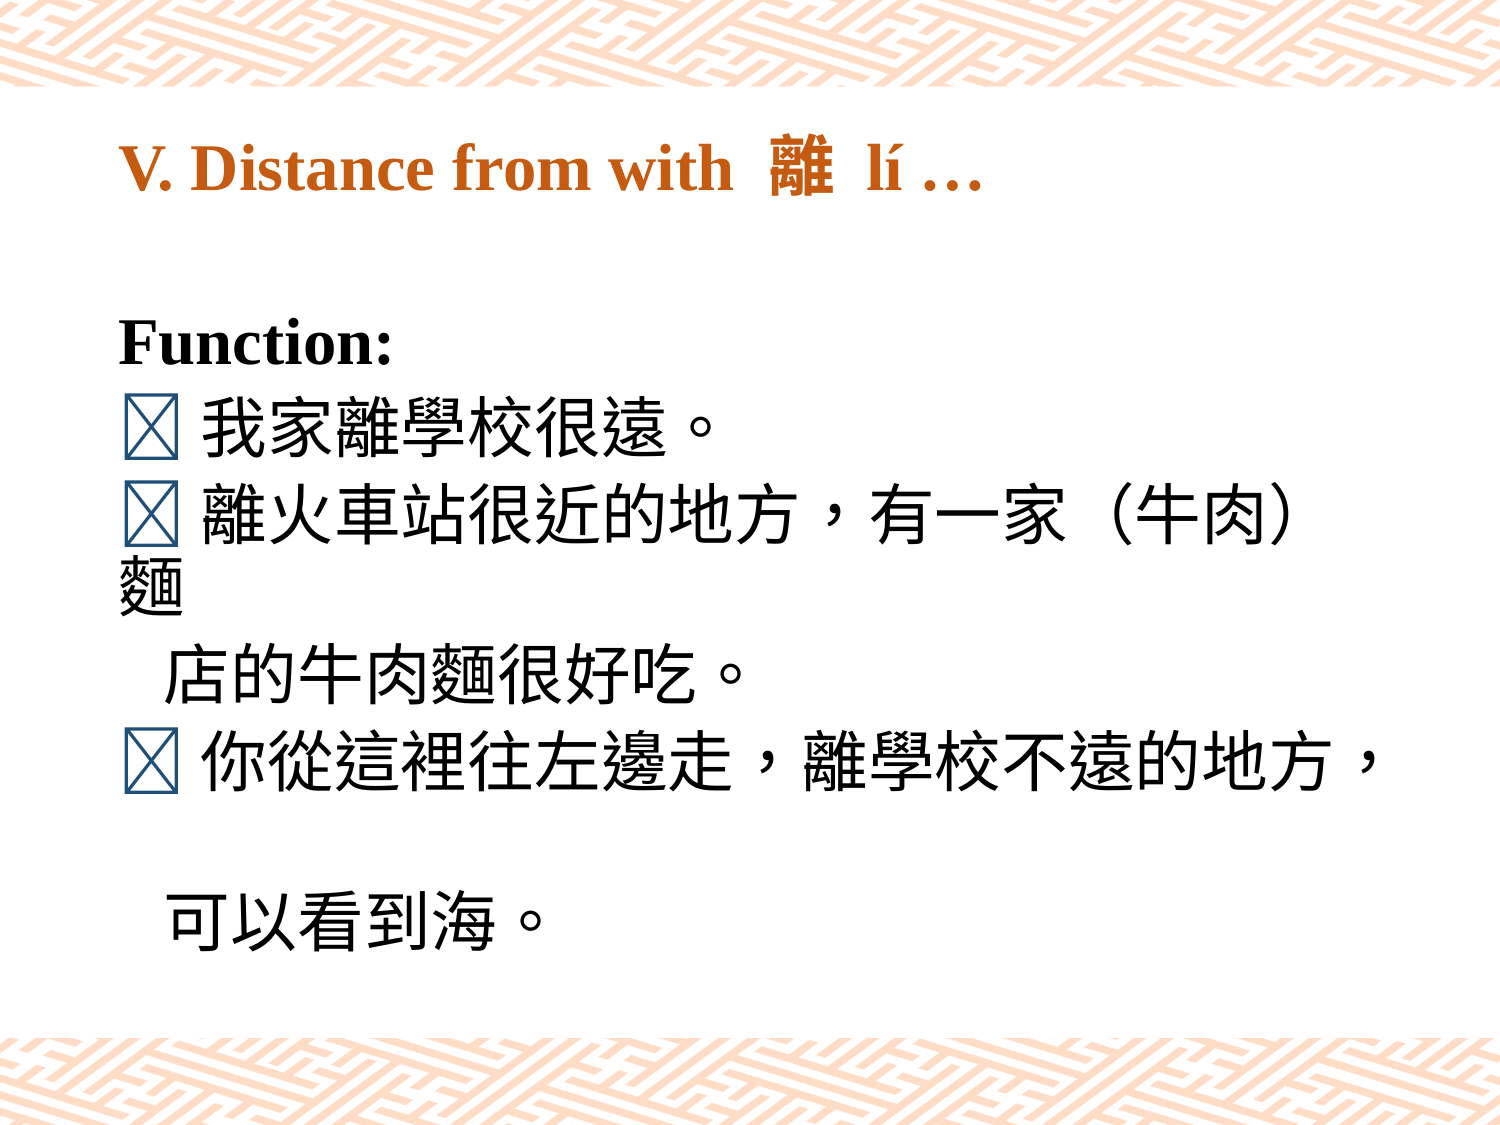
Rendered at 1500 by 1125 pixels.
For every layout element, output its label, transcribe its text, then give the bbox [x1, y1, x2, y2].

list Function: 我家離學校很遠。 離火車站很近的地方，有一家（牛肉）麵 店的牛肉麵很好吃。 你從這裡往左邊走，離學校不遠的地方， 可以看到海。 [103, 299, 1397, 1014]
picture [0, 0, 1500, 1125]
title V. Distance from with 離 lí … [103, 59, 1397, 278]
